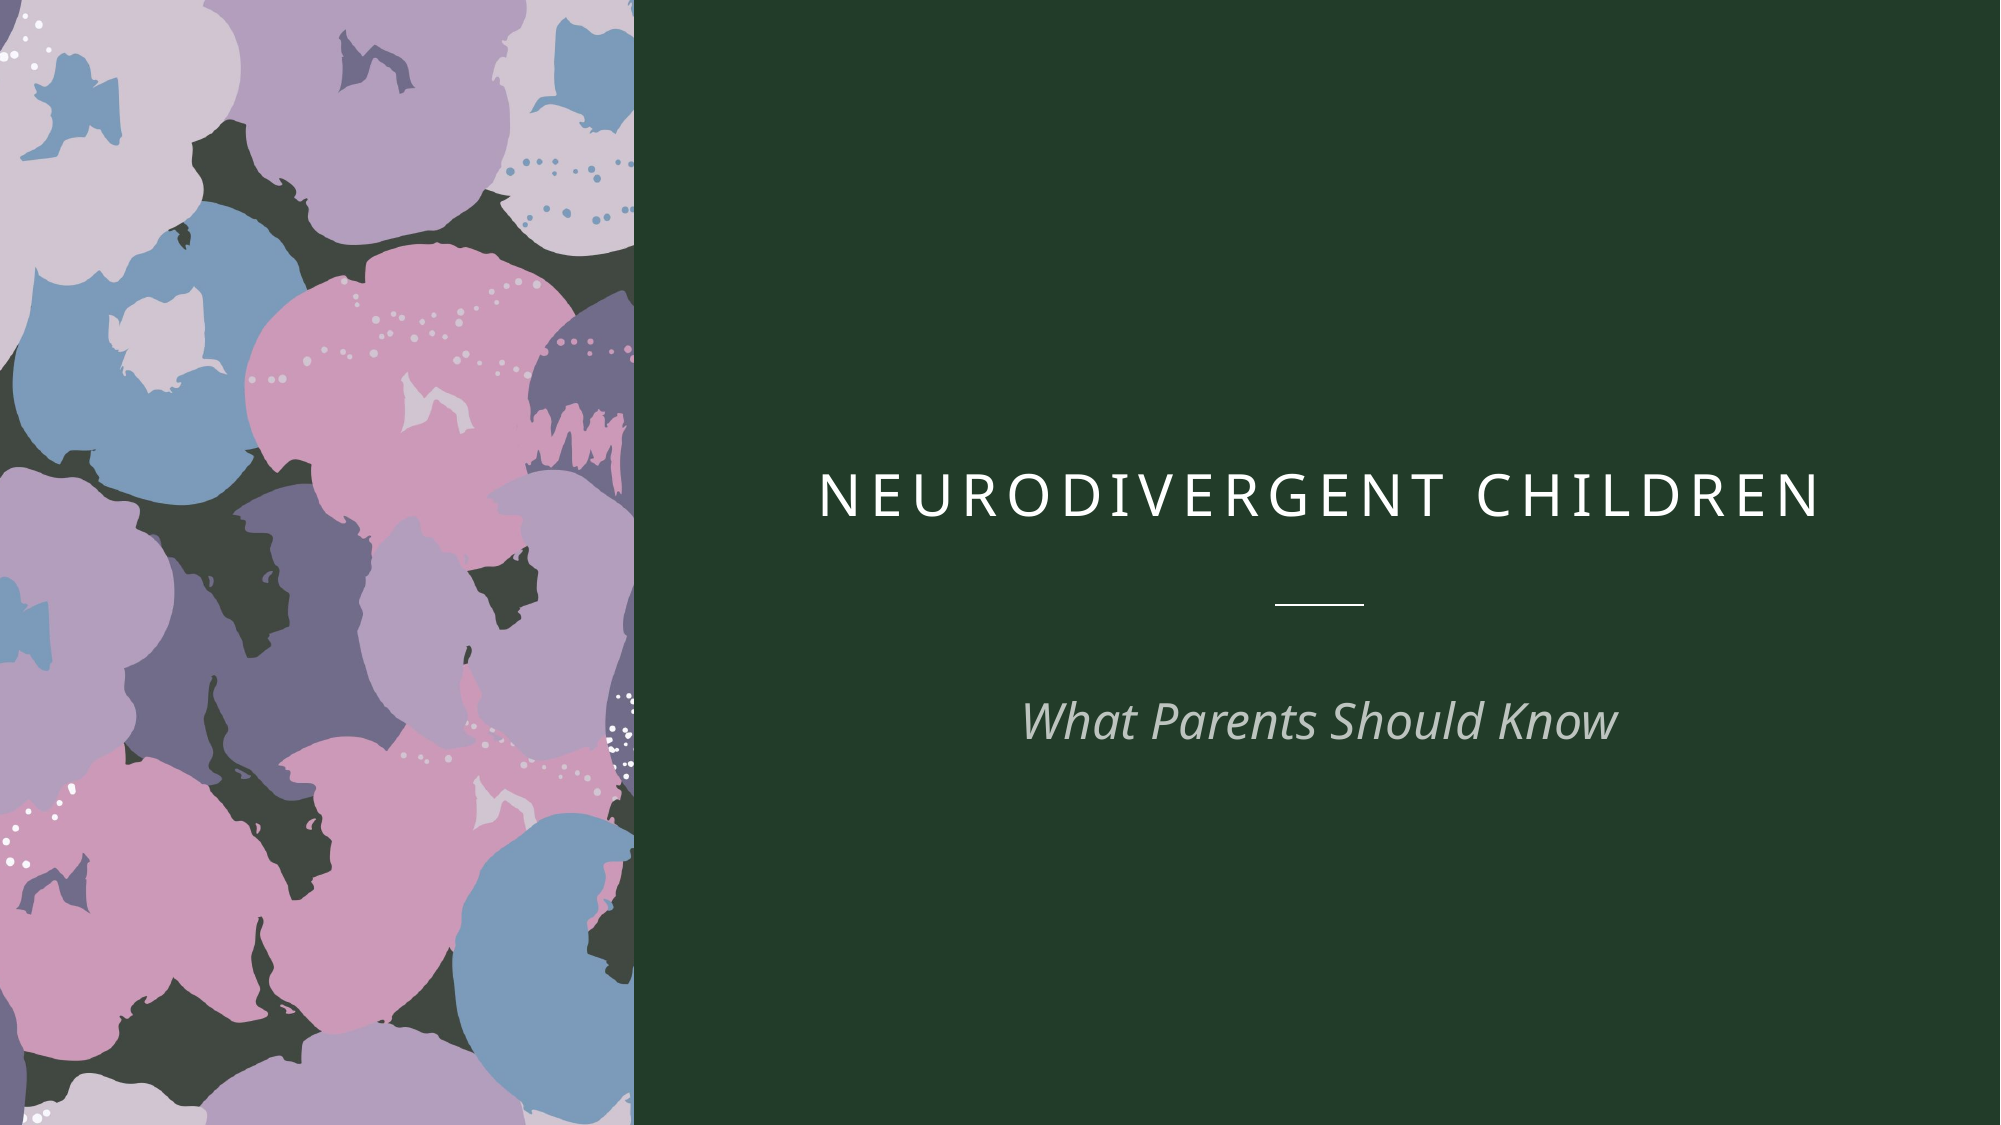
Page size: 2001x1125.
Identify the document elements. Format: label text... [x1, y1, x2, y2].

subtitle What Parents Should Know [817, 674, 1822, 947]
title Neurodivergent Children [817, 177, 1822, 528]
text_box [635, 0, 2000, 1125]
picture [0, 0, 635, 1125]
